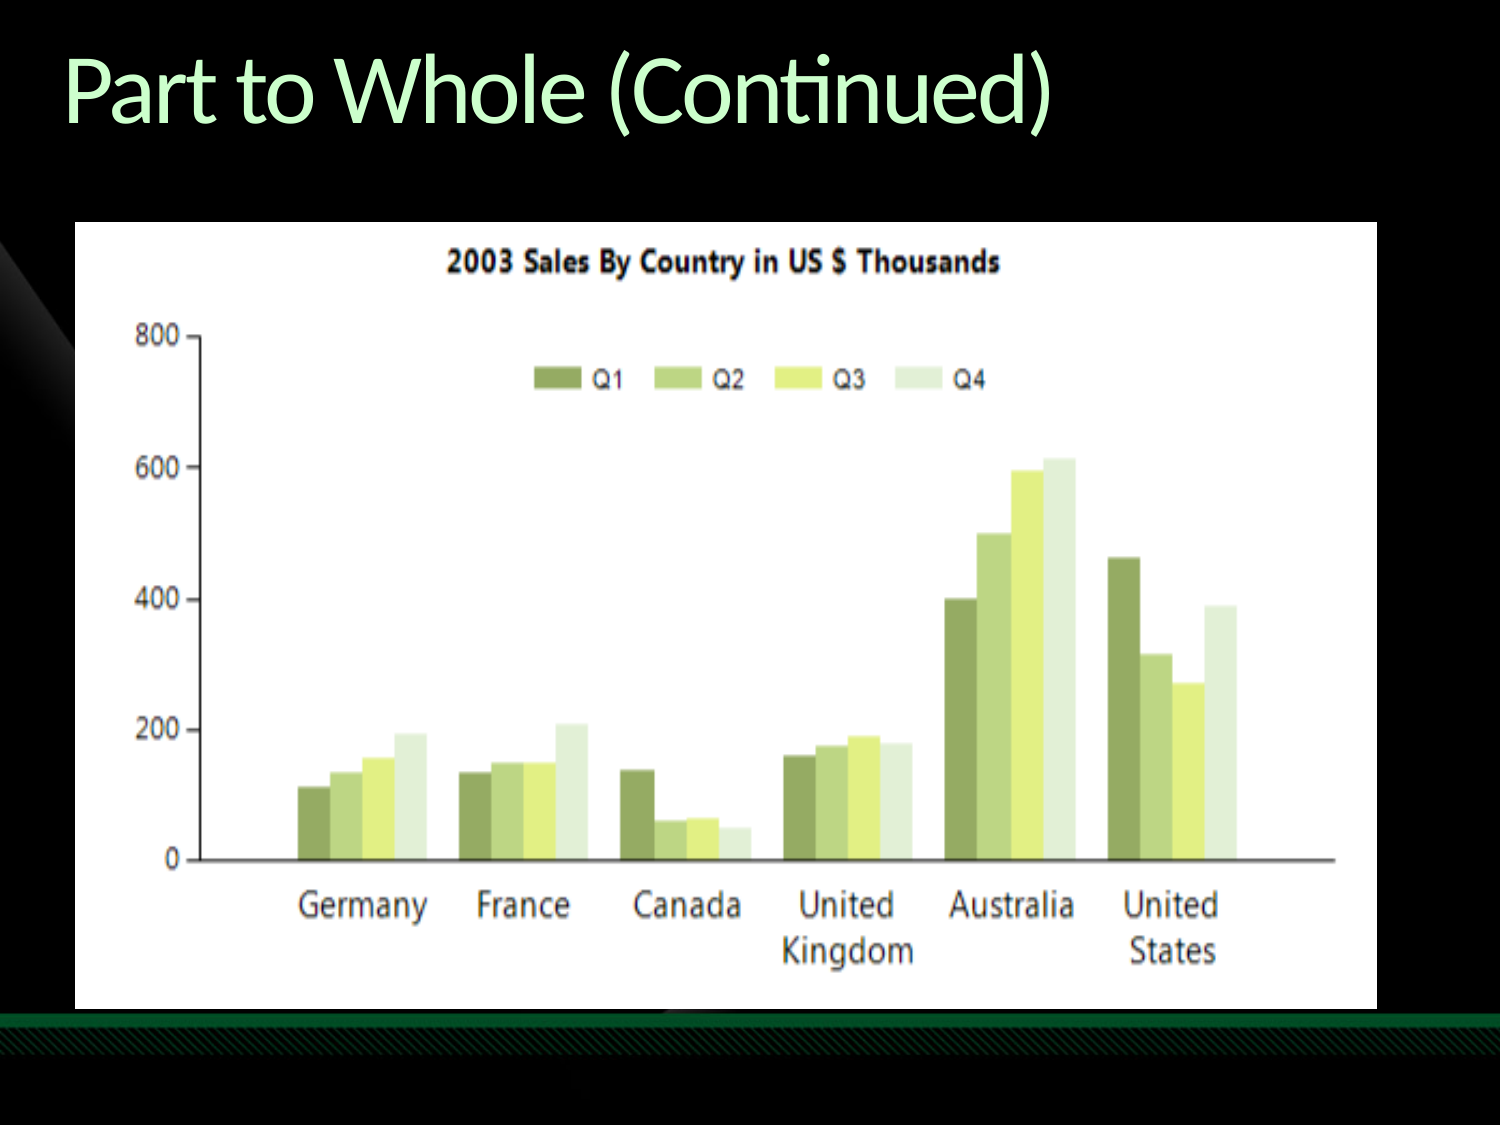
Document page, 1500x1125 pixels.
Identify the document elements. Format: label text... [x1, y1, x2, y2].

title Part to Whole (Continued) [62, 37, 1438, 147]
picture [0, 0, 1500, 1125]
